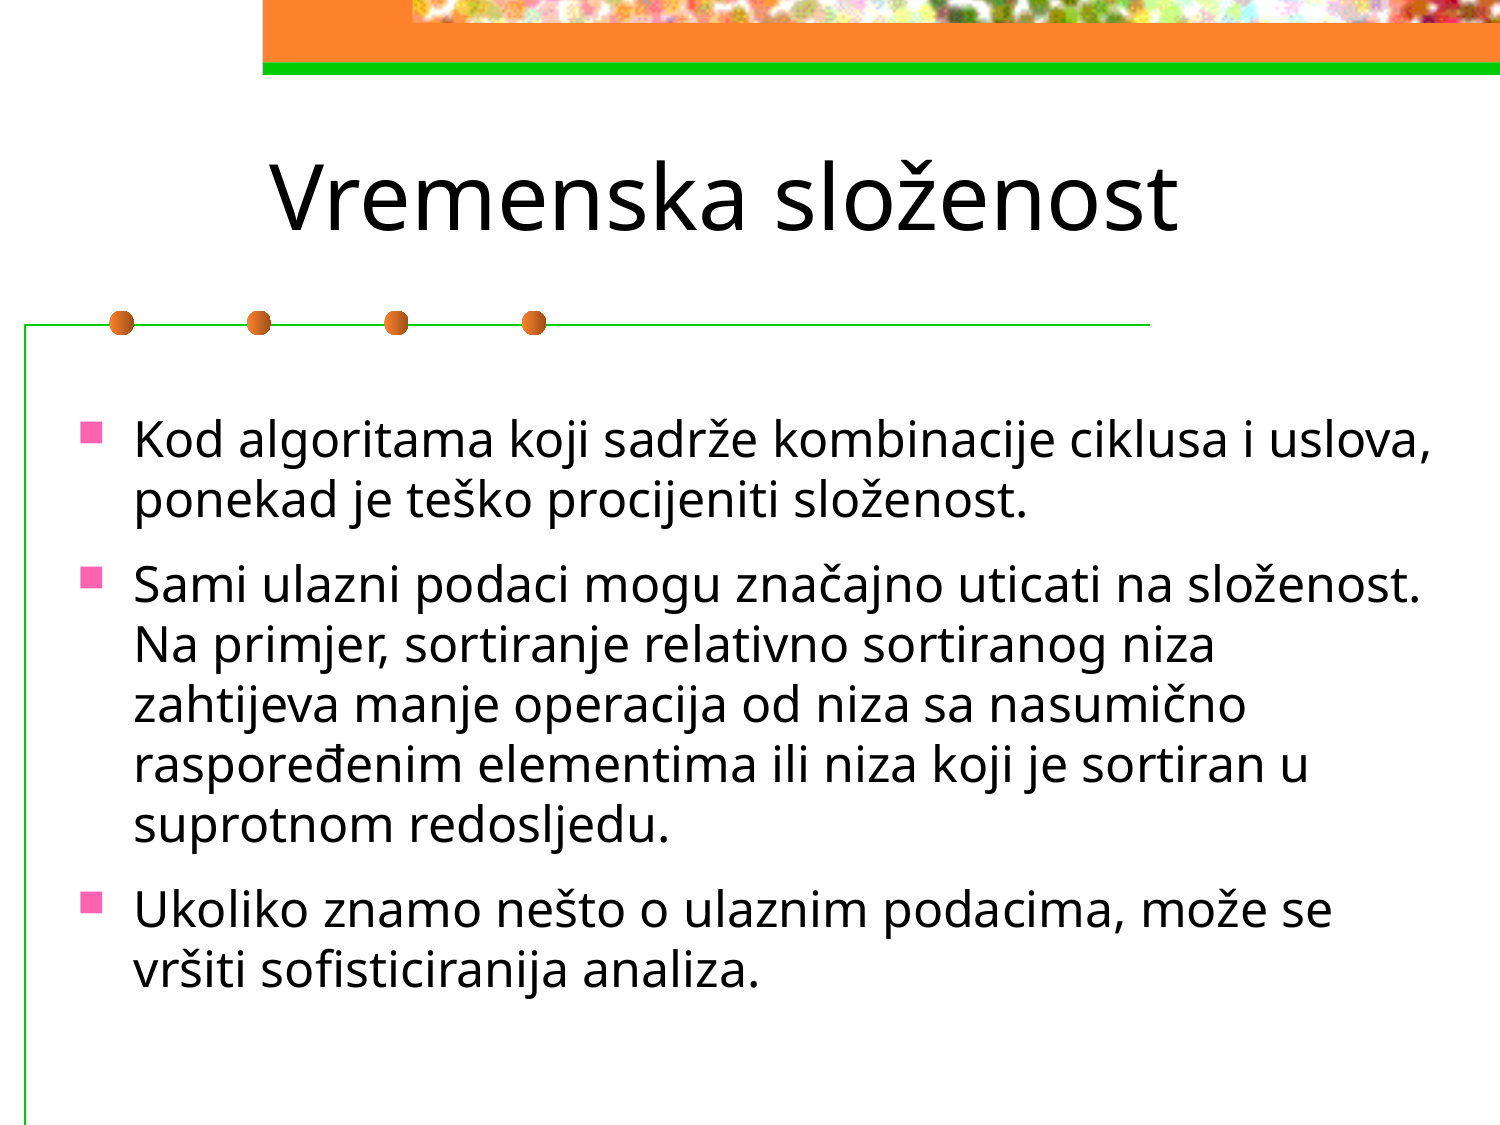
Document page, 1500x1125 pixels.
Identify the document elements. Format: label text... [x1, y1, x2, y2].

list Kod algoritama koji sadrže kombinacije ciklusa i uslova, ponekad je teško procijeniti složenost. Sami ulazni podaci mogu značajno uticati na složenost. Na primjer, sortiranje relativno sortiranog niza zahtijeva manje operacija od niza sa nasumično raspoređenim elementima ili niza koji je sortiran u suprotnom redosljedu. Ukoliko znamo nešto o ulaznim podacima, može se vršiti sofisticiranija analiza. [62, 399, 1450, 1000]
picture [412, 0, 1500, 23]
title Vremenska složenost [87, 99, 1363, 288]
